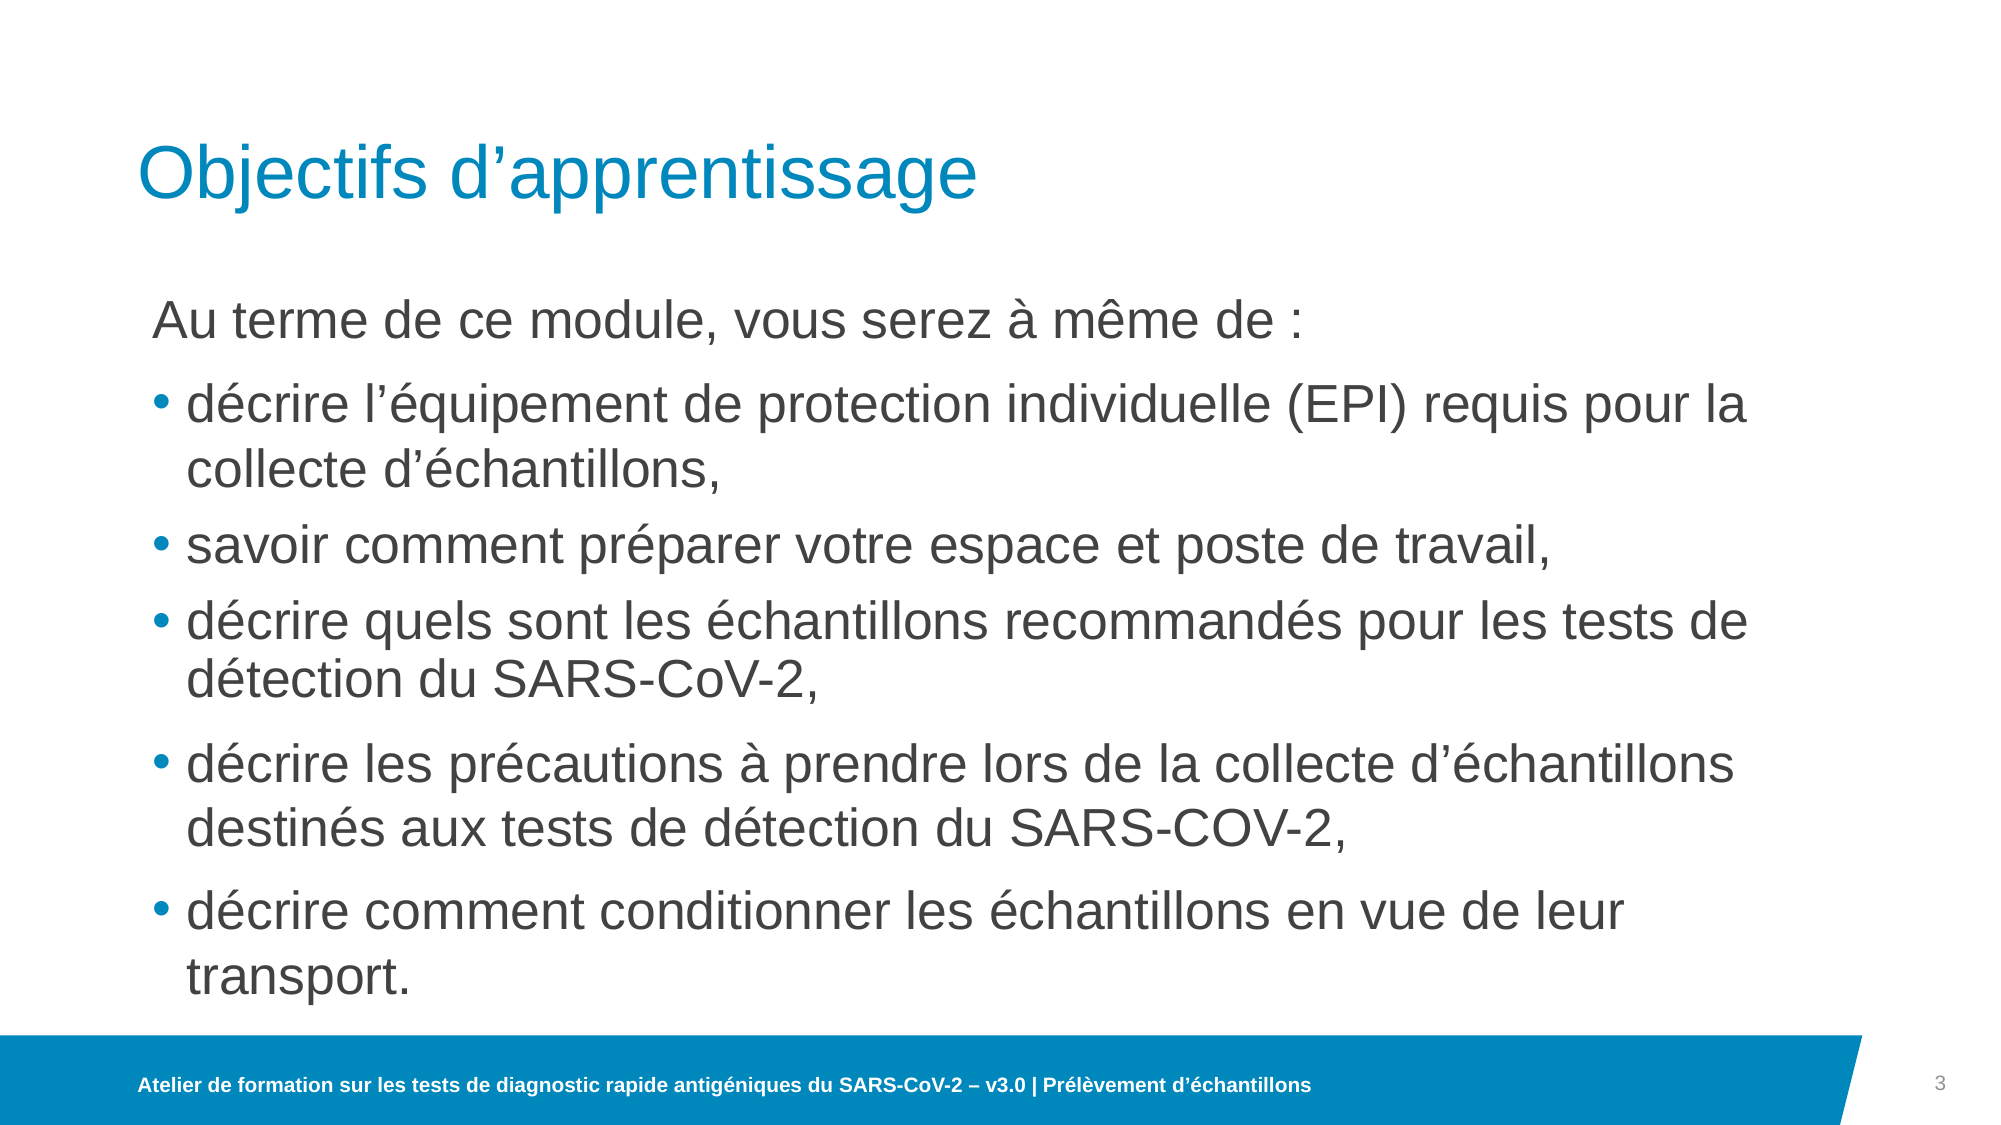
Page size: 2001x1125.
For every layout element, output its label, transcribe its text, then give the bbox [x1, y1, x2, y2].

title Objectifs d’apprentissage [137, 59, 1863, 215]
slide_number 3 [1862, 1035, 1947, 1125]
footer Atelier de formation sur les tests de diagnostic rapide antigéniques du SARS-CoV-2 – v3.0 | Prélèvement d’échantillons [137, 1042, 1338, 1125]
list Au terme de ce module, vous serez à même de : décrire l’équipement de protection individuelle (EPI) requis pour la collecte d’échantillons, savoir comment préparer votre espace et poste de travail, décrire quels sont les échantillons recommandés pour les tests de détection du SARS-CoV-2, décrire les précautions à prendre lors de la collecte d’échantillons destinés aux tests de détection du SARS-COV-2, décrire comment conditionner les échantillons en vue de leur transport. [137, 284, 1863, 1014]
